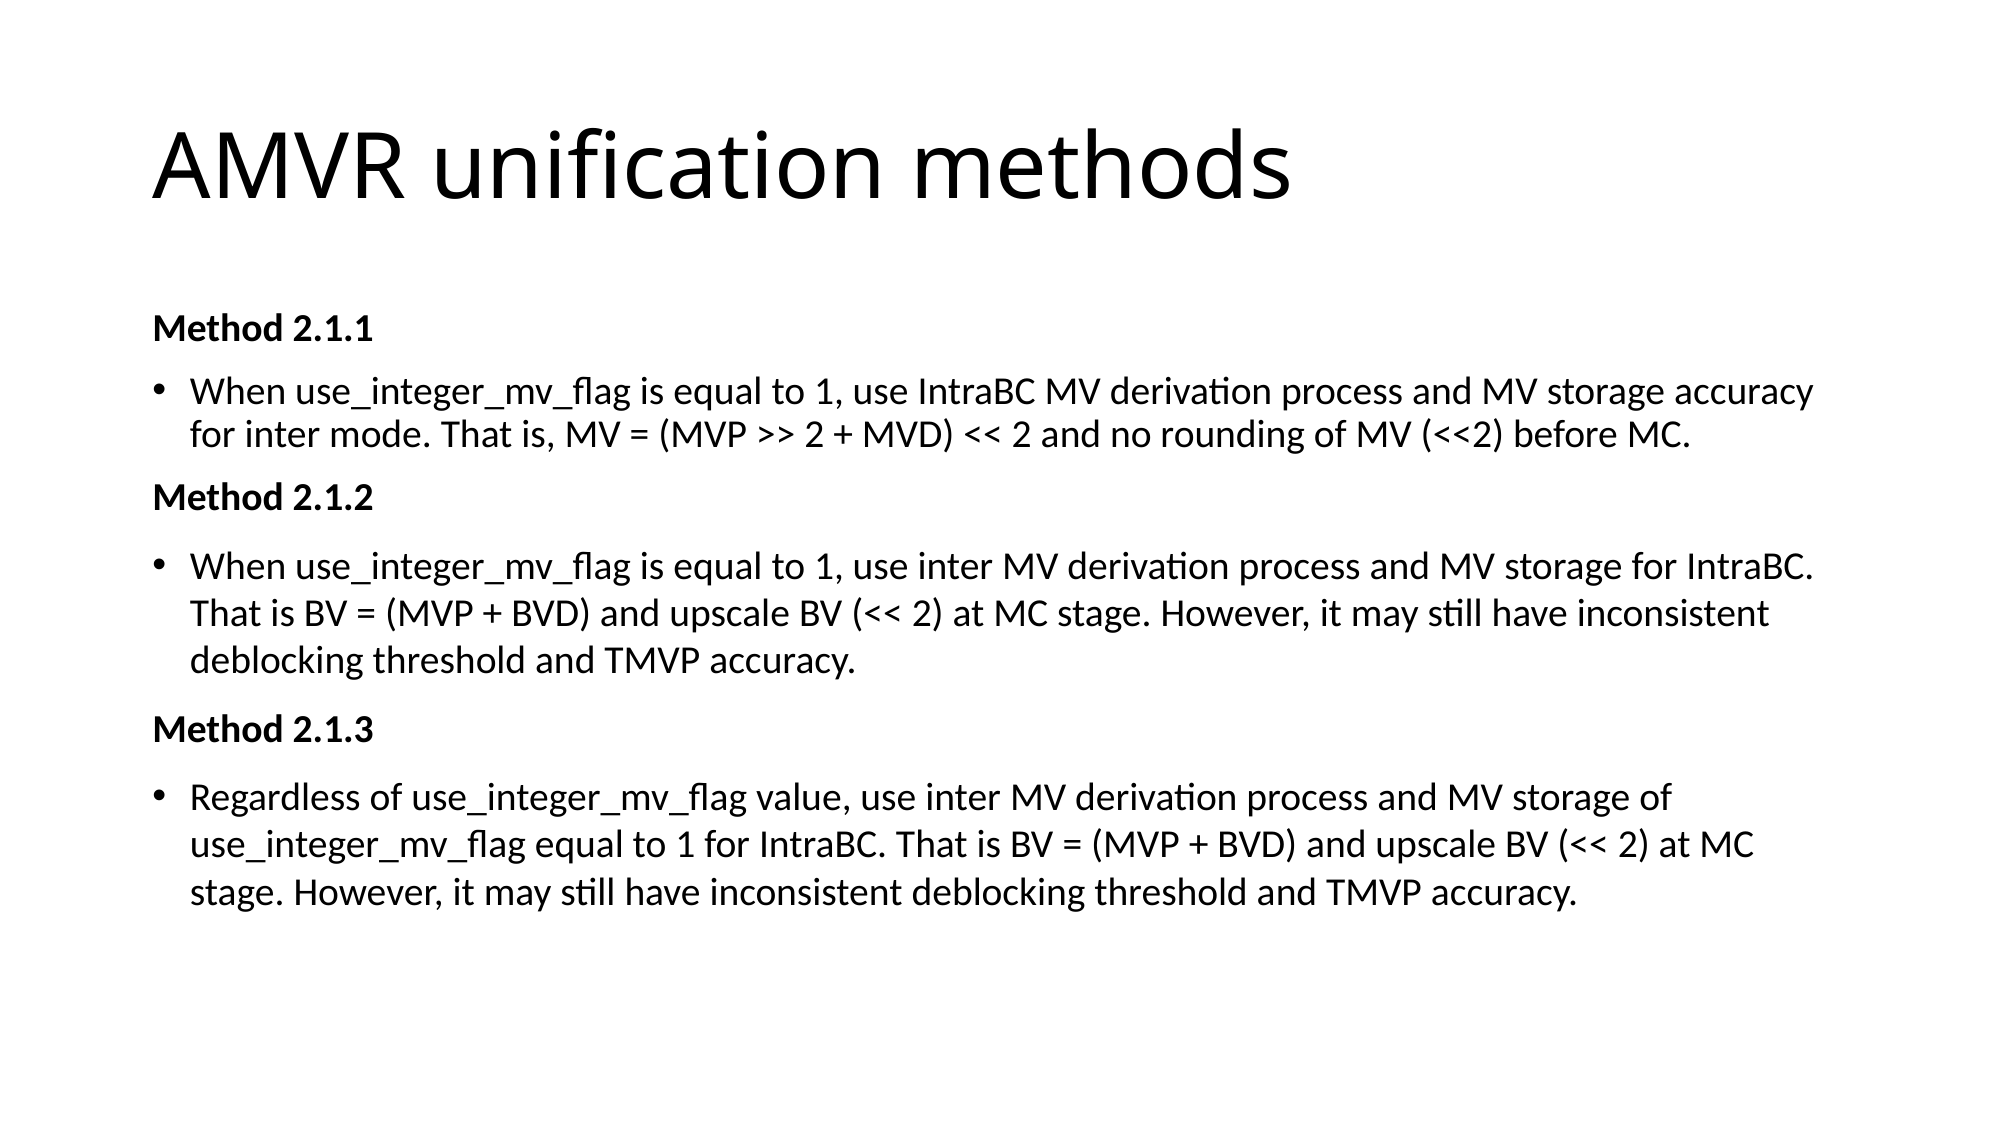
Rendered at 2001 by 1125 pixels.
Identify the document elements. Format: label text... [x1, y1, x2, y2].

list Method 2.1.1 When use_integer_mv_flag is equal to 1, use IntraBC MV derivation process and MV storage accuracy for inter mode. That is, MV = (MVP >> 2 + MVD) << 2 and no rounding of MV (<<2) before MC. Method 2.1.2 When use_integer_mv_flag is equal to 1, use inter MV derivation process and MV storage for IntraBC. That is BV = (MVP + BVD) and upscale BV (<< 2) at MC stage. However, it may still have inconsistent deblocking threshold and TMVP accuracy. Method 2.1.3 Regardless of use_integer_mv_flag value, use inter MV derivation process and MV storage of use_integer_mv_flag equal to 1 for IntraBC. That is BV = (MVP + BVD) and upscale BV (<< 2) at MC stage. However, it may still have inconsistent deblocking threshold and TMVP accuracy. [137, 299, 1863, 1014]
title AMVR unification methods [137, 59, 1863, 278]
